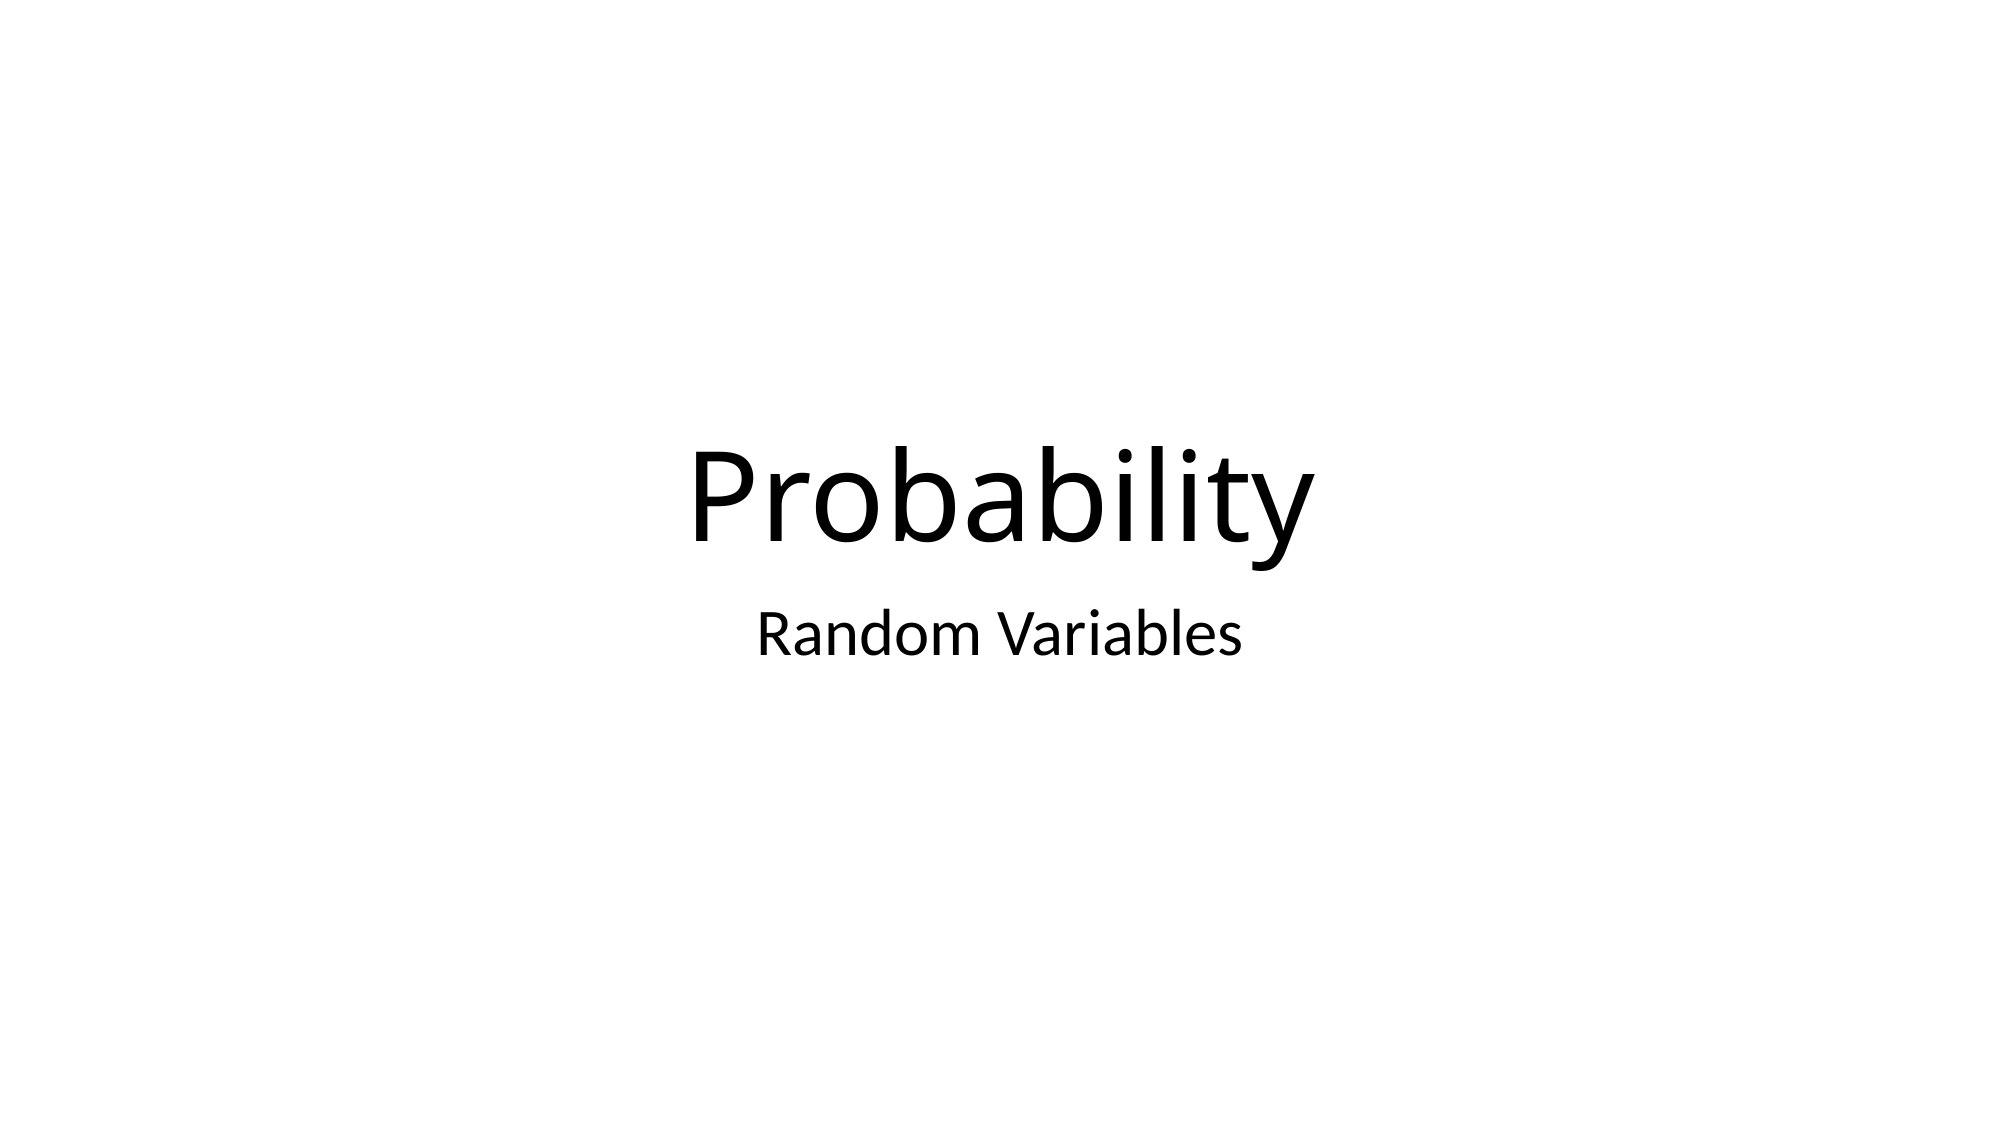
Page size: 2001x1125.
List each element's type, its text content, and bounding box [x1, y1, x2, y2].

subtitle Random Variables [249, 590, 1750, 863]
title Probability [249, 184, 1750, 576]
